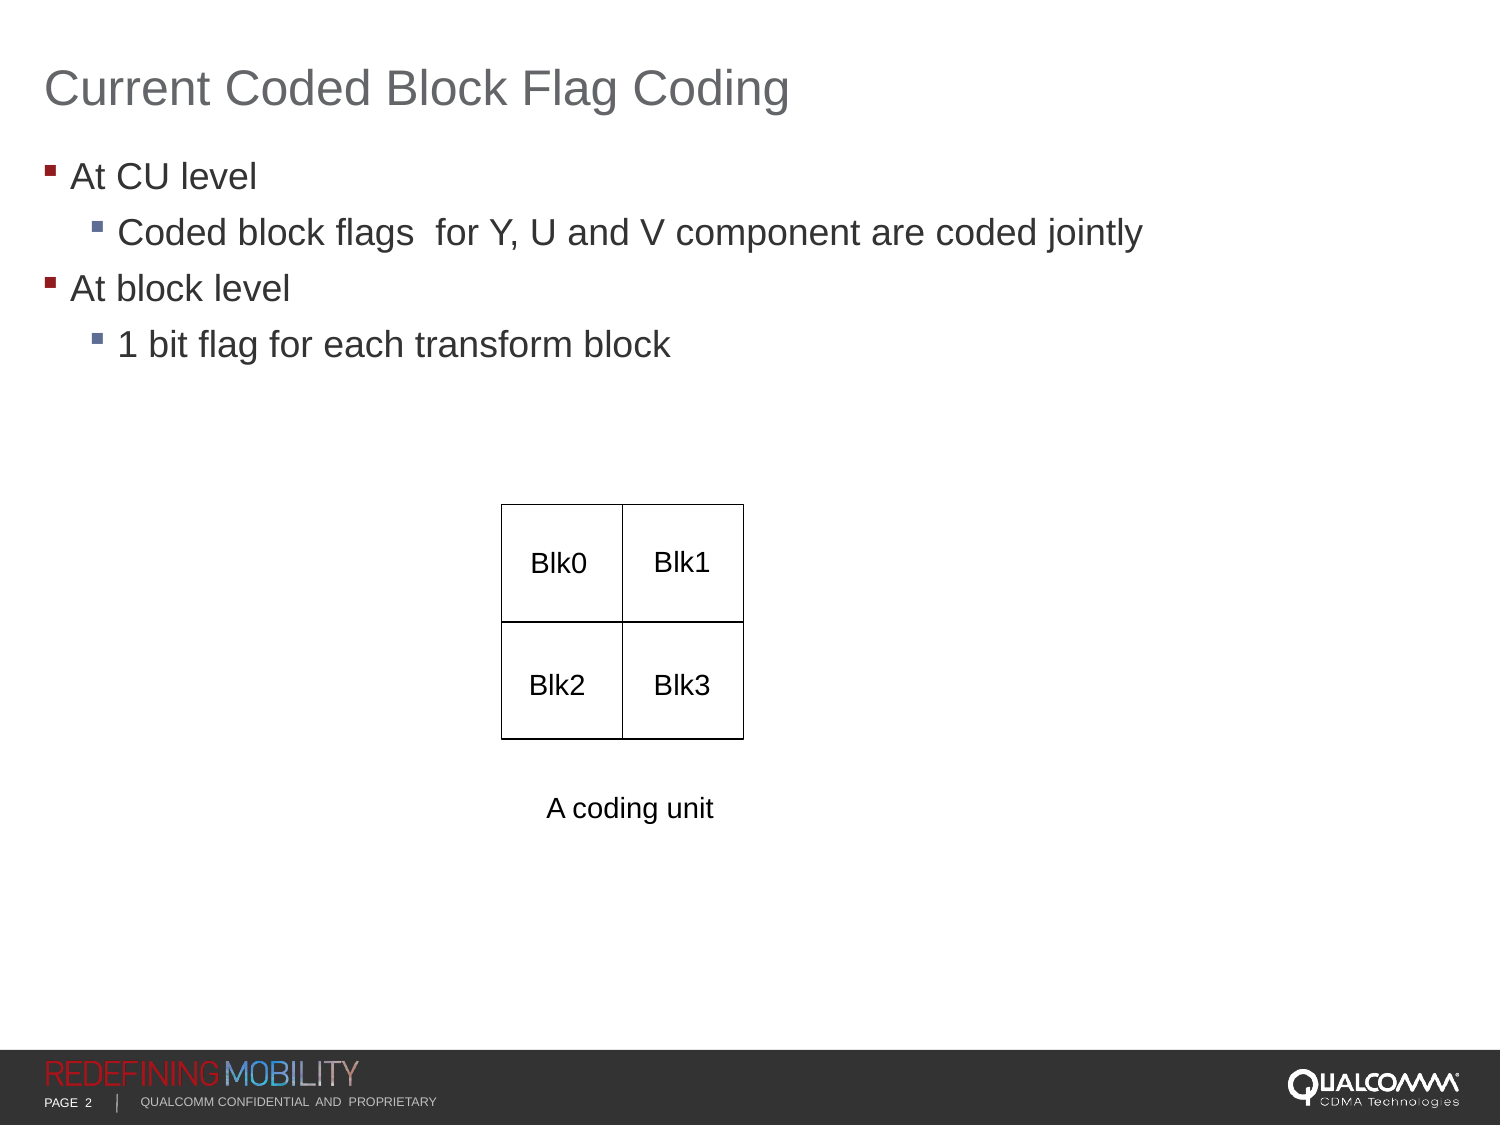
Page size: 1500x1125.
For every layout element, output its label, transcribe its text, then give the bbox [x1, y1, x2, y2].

text_box [501, 504, 622, 621]
text_box [623, 504, 744, 621]
list At CU level Coded block flags for Y, U and V component are coded jointly At block level 1 bit flag for each transform block [26, 148, 1457, 1021]
text_box A coding unit [473, 781, 770, 832]
text_box Blk0 [515, 537, 616, 588]
text_box Blk3 [639, 659, 739, 709]
title Current Coded Block Flag Coding [28, 44, 1462, 138]
text_box Blk1 [639, 535, 739, 586]
text_box Blk2 [514, 659, 614, 709]
picture [1278, 1058, 1478, 1114]
text_box [501, 629, 744, 740]
picture [31, 1049, 369, 1098]
